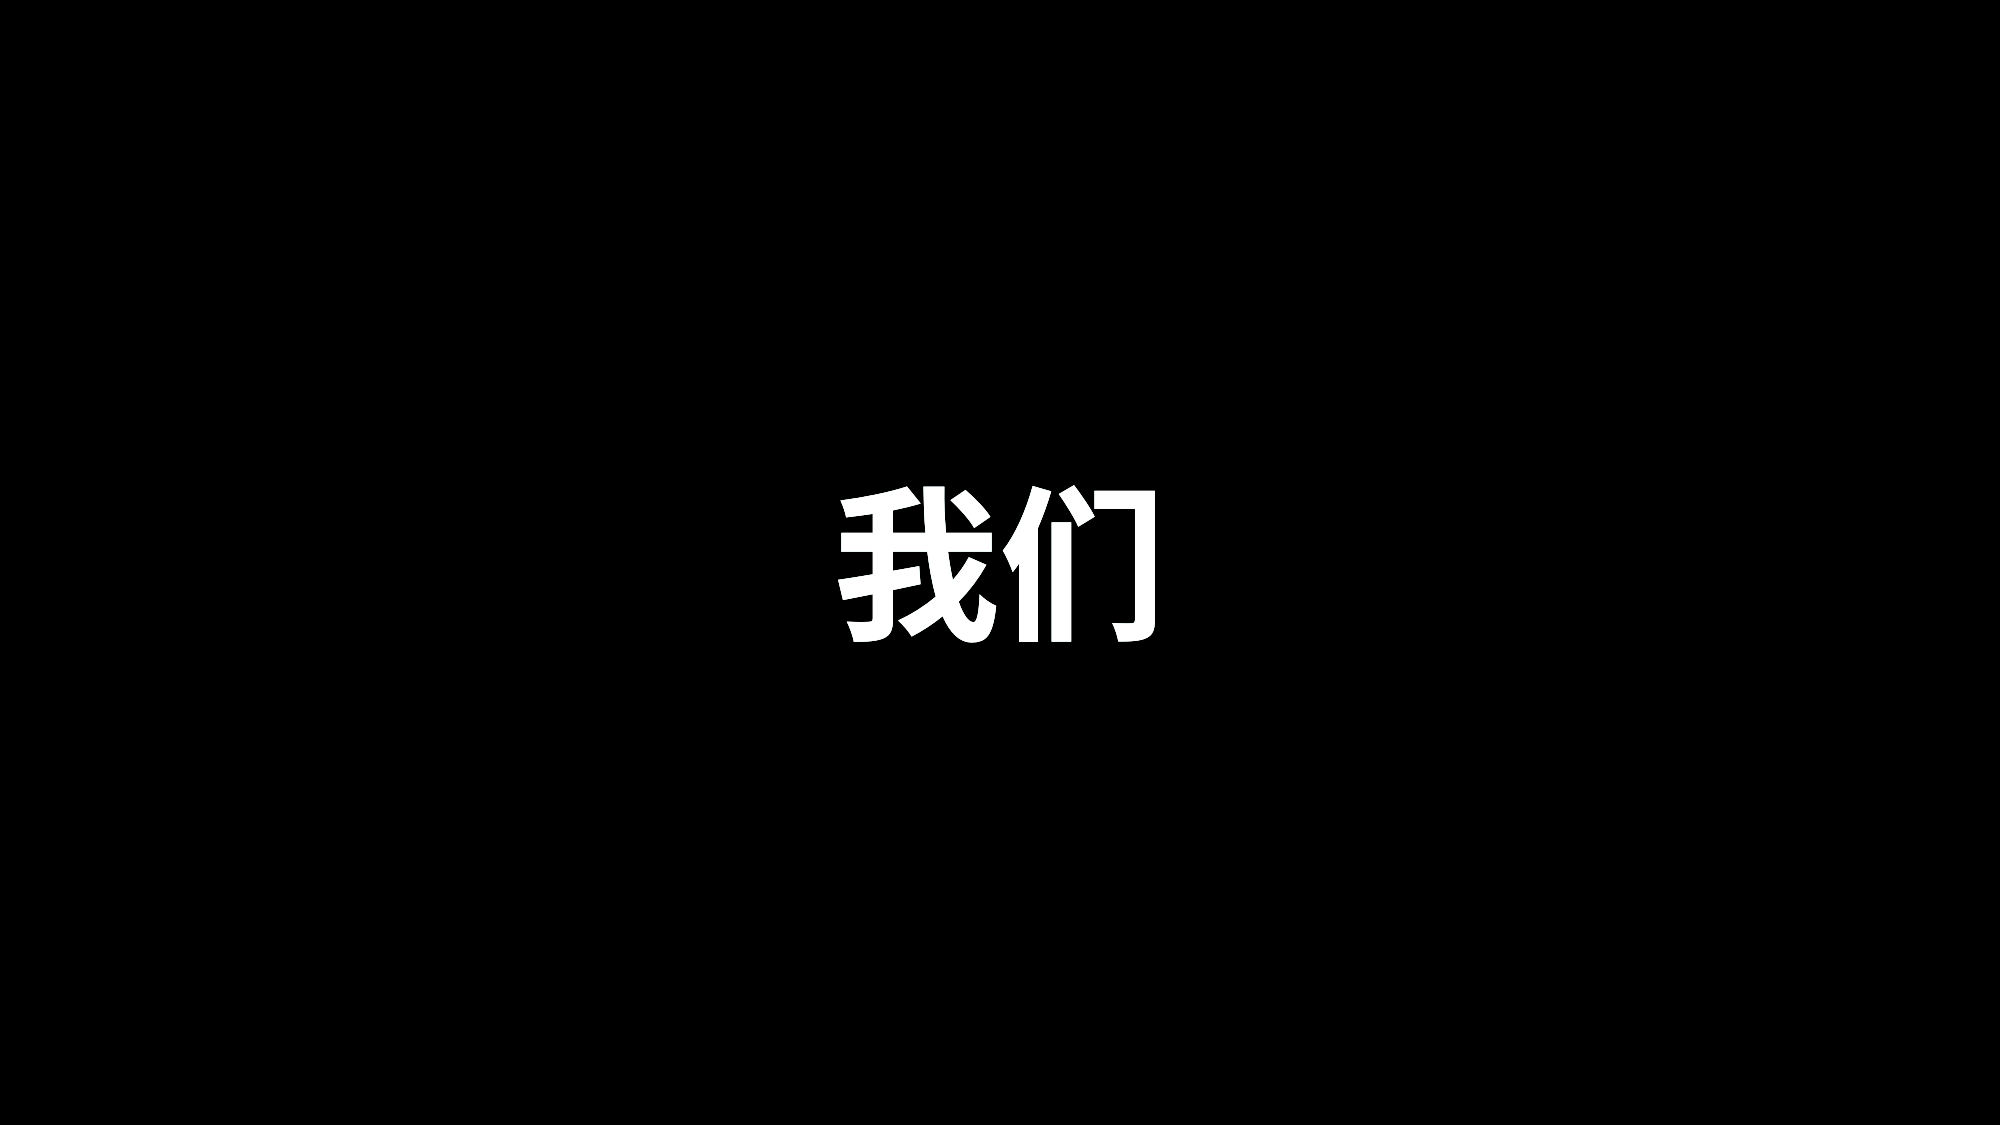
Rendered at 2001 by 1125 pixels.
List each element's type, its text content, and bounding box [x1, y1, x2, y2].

text_box 我们 [595, 453, 1405, 669]
